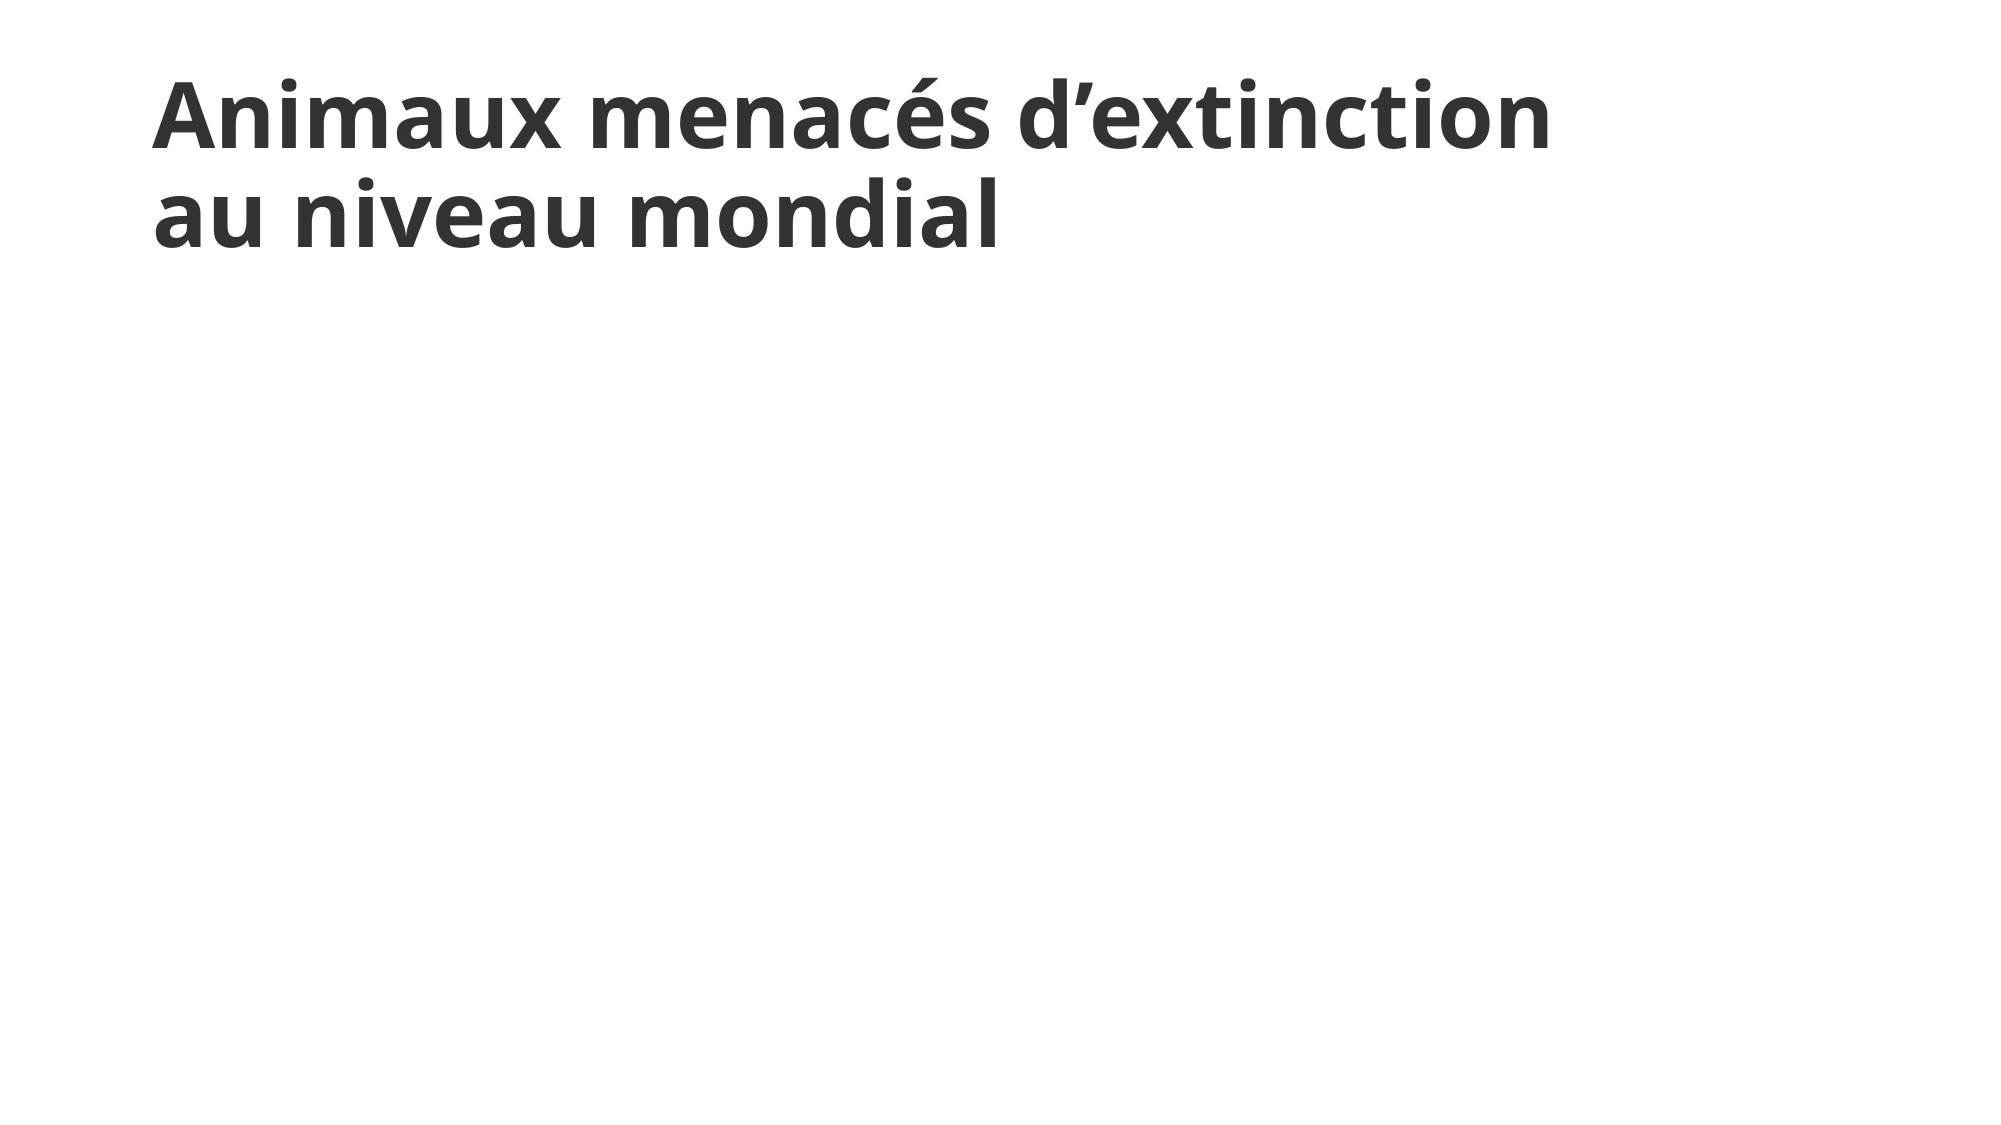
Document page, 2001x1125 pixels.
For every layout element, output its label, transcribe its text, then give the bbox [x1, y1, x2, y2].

title Animaux menacés d’extinction au niveau mondial [137, 59, 1863, 278]
